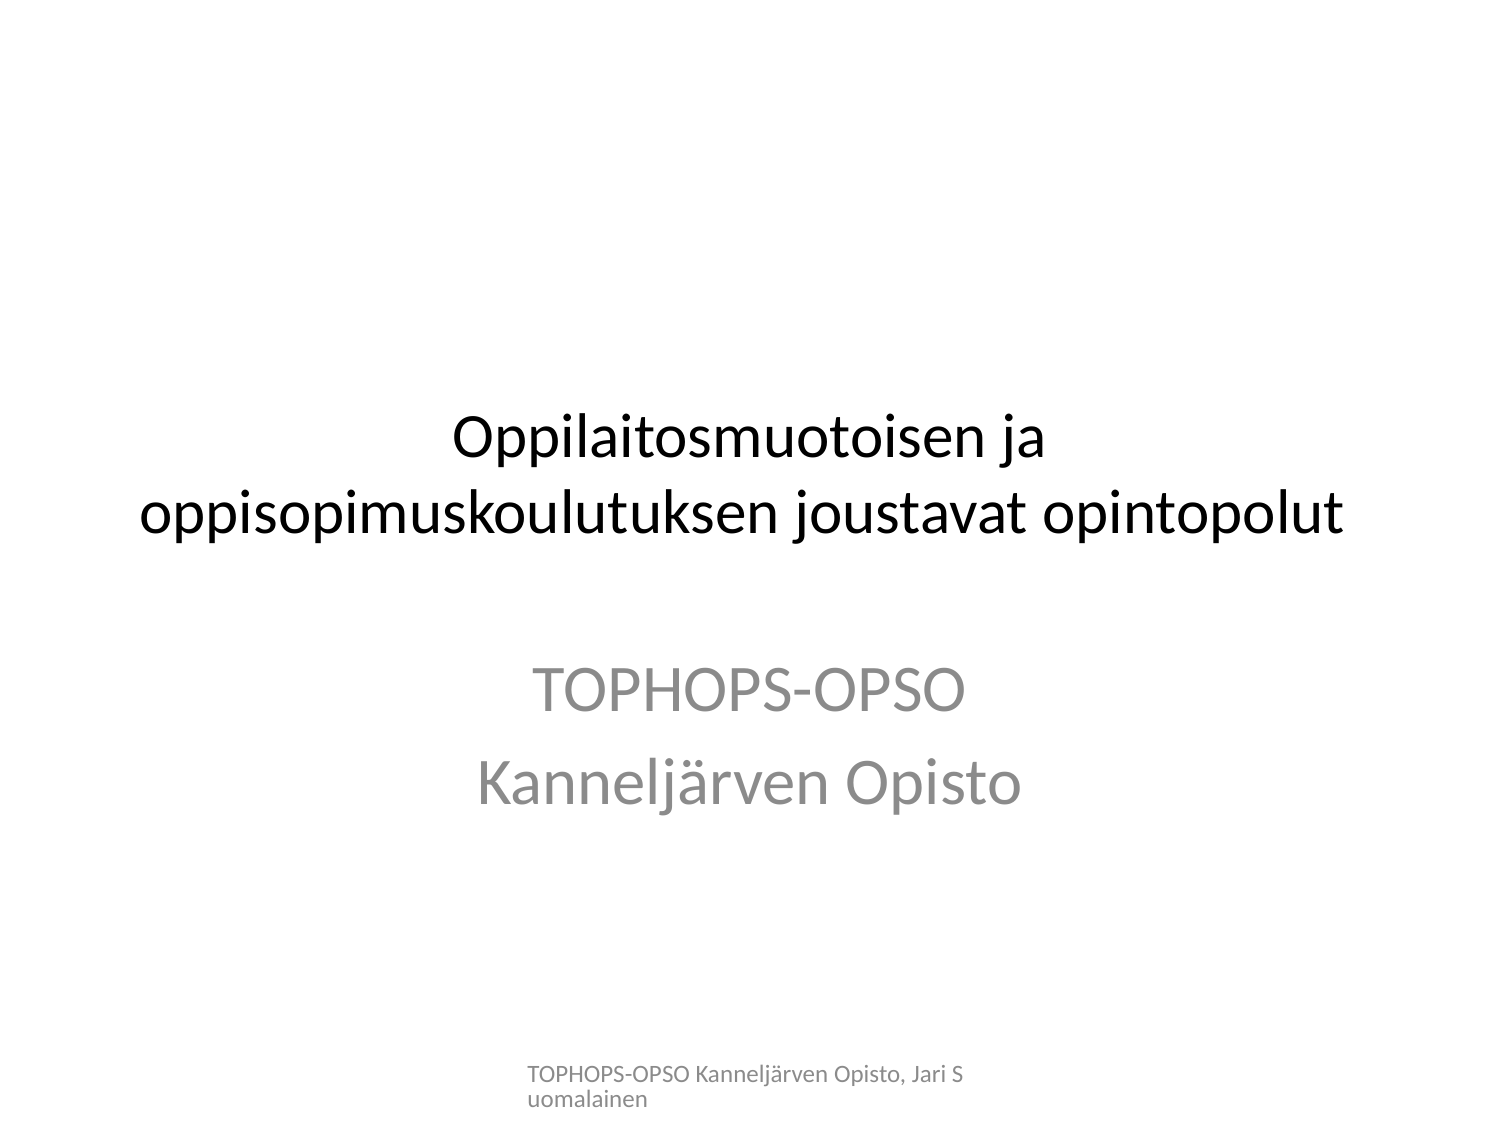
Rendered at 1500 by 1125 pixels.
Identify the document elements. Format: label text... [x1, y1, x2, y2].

footer TOPHOPS-OPSO Kanneljärven Opisto, Jari Suomalainen [512, 1042, 988, 1103]
subtitle TOPHOPS-OPSO Kanneljärven Opisto [225, 637, 1275, 925]
title Oppilaitosmuotoisen ja oppisopimuskoulutuksen joustavat opintopolut [112, 349, 1388, 591]
